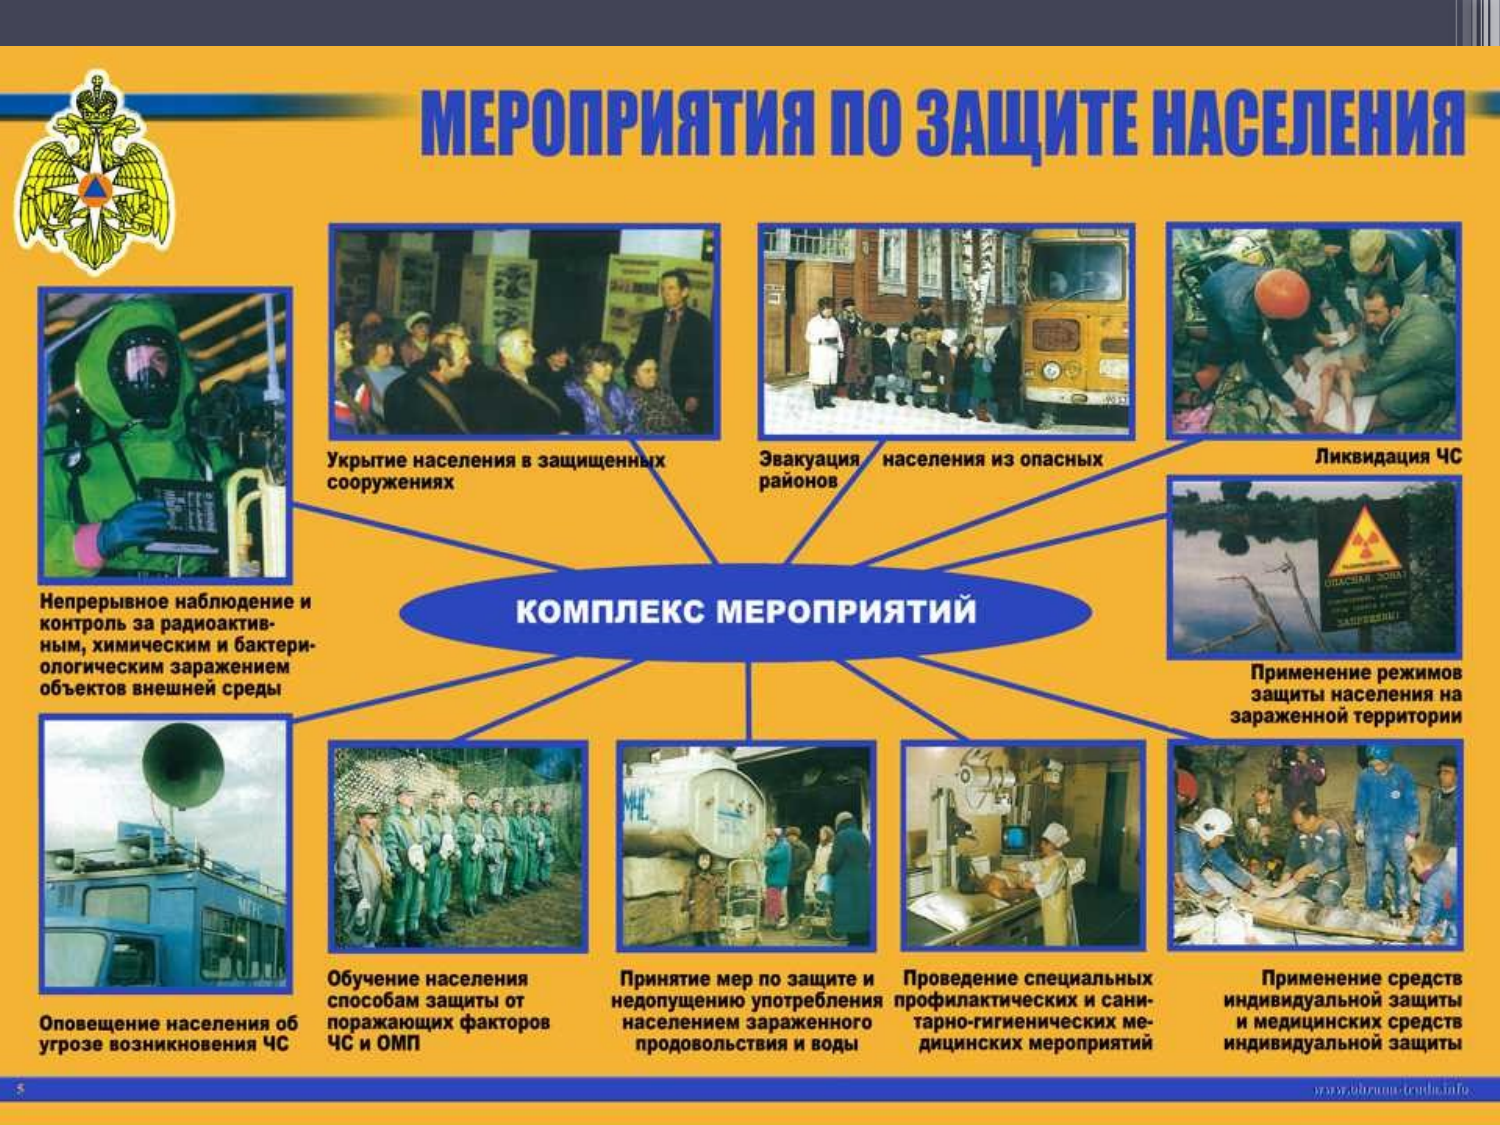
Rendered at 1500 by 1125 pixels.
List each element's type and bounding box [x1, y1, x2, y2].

list [0, 46, 1500, 1125]
